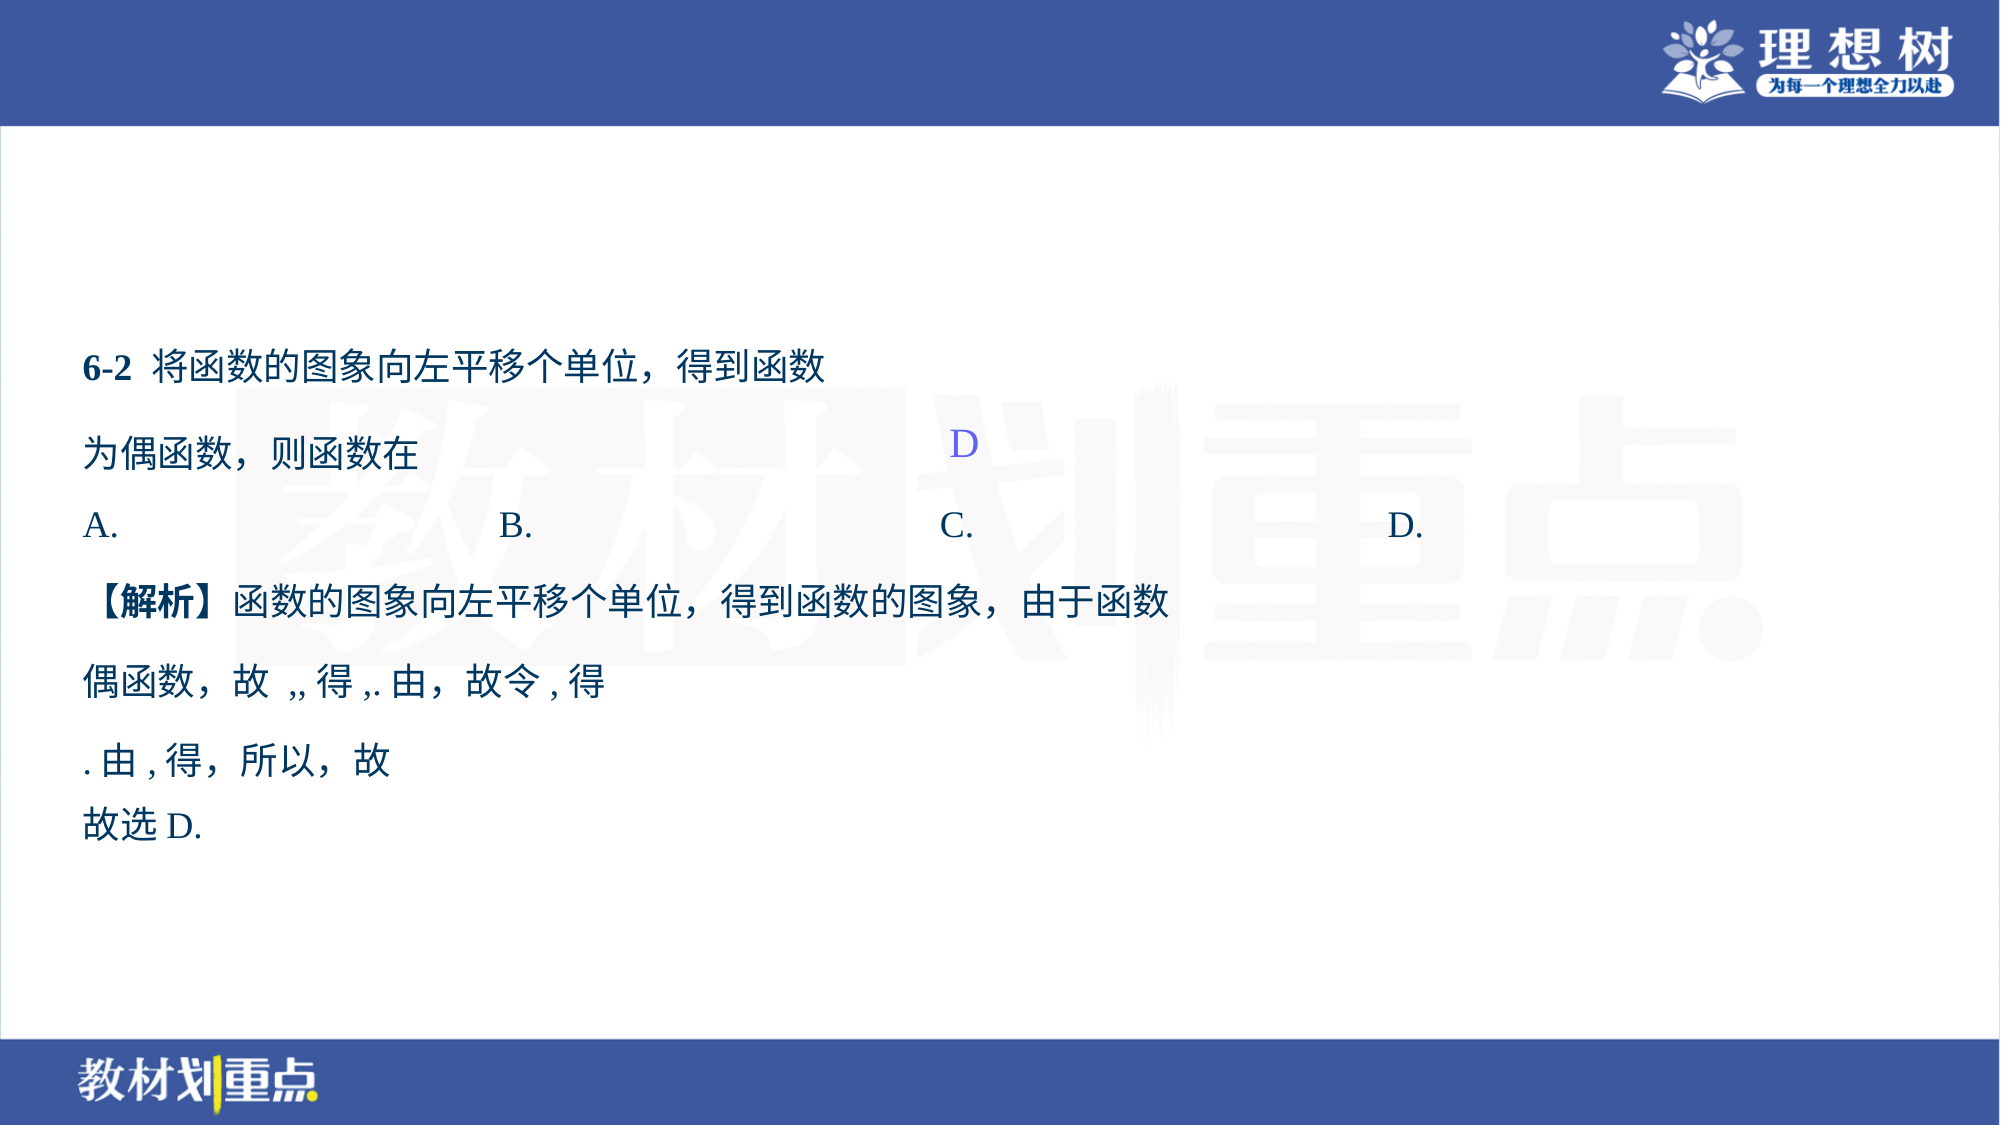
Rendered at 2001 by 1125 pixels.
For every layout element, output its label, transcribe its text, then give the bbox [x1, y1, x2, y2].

text_box D [934, 413, 995, 464]
picture [0, 0, 2000, 1125]
